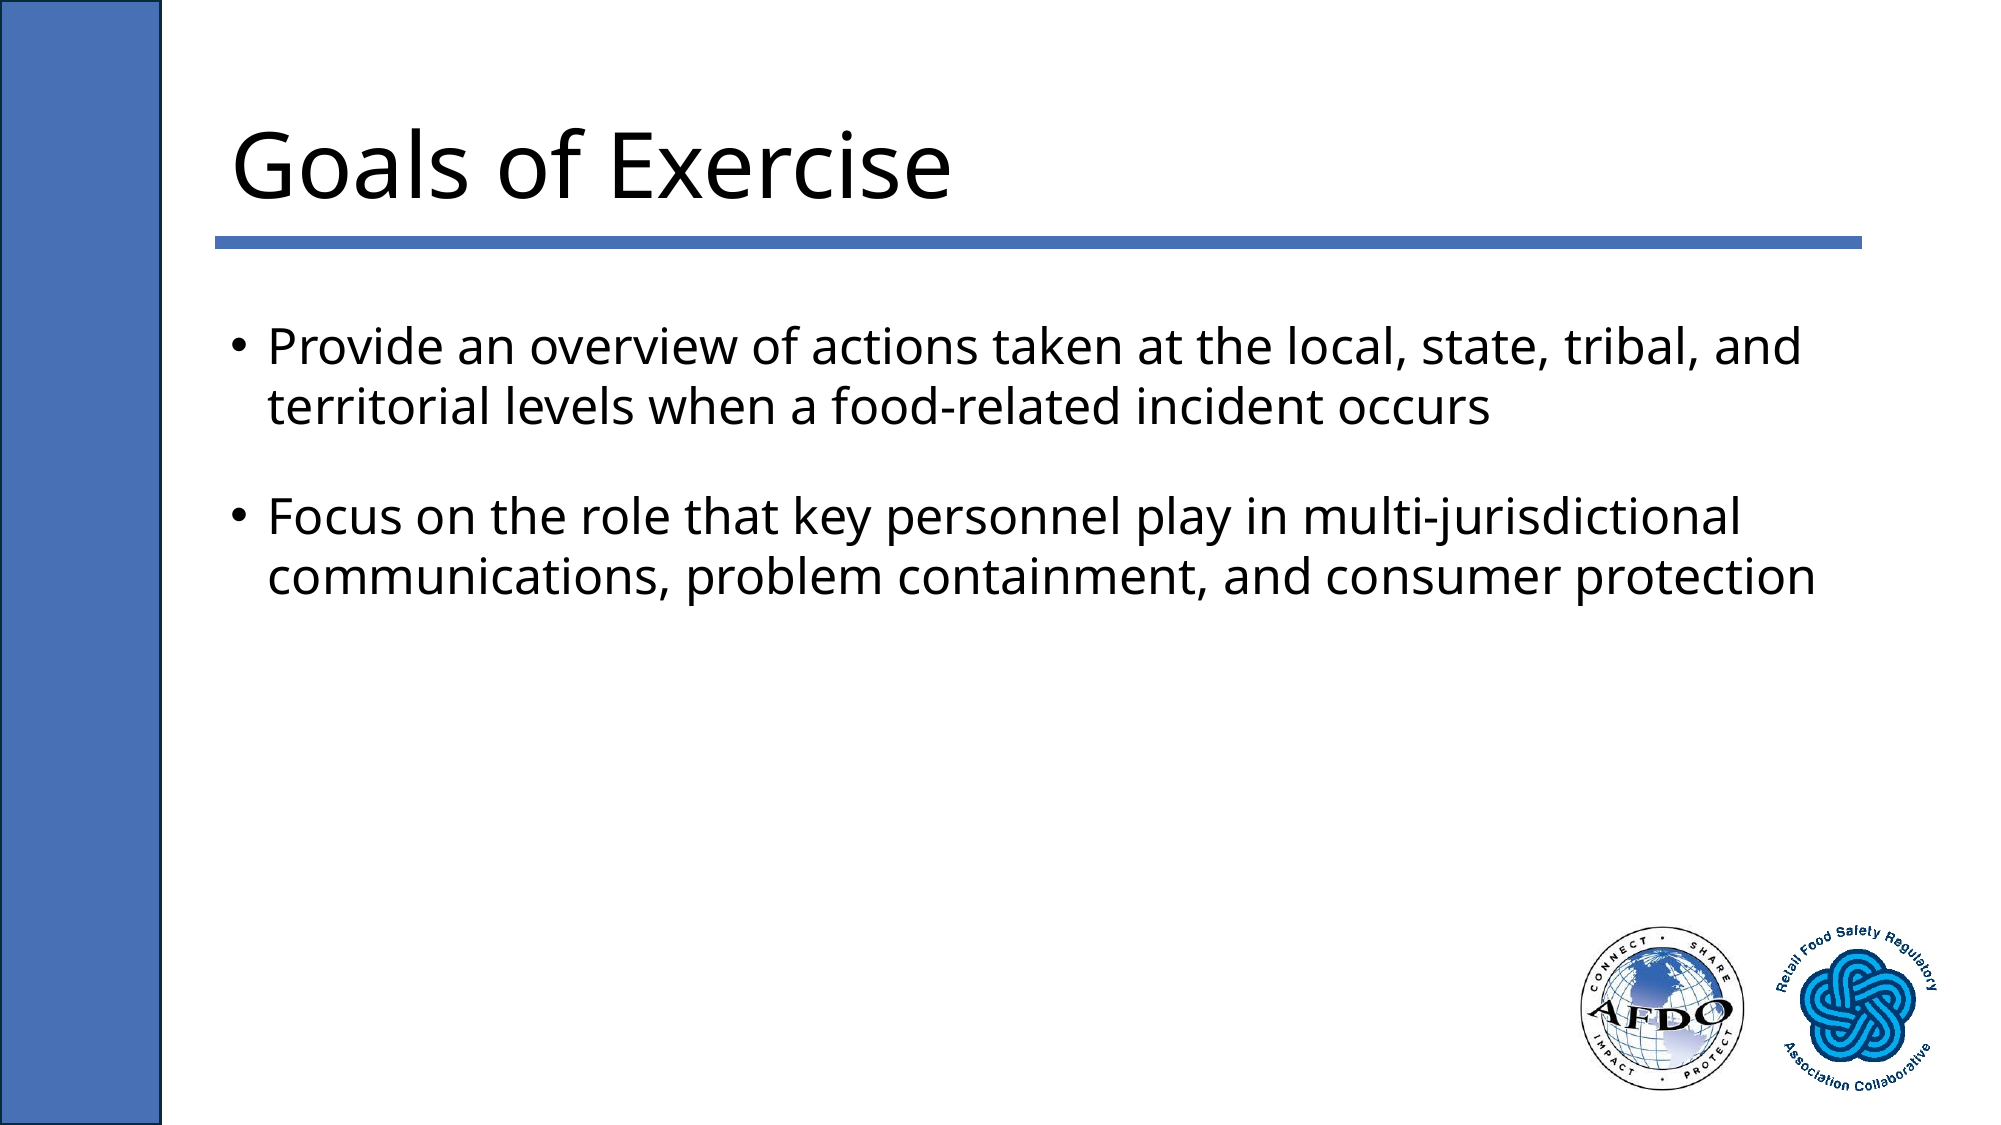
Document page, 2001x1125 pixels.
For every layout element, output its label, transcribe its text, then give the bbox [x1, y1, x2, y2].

list Provide an overview of actions taken at the local, state, tribal, and territorial levels when a food-related incident occurs Focus on the role that key personnel play in multi-jurisdictional communications, problem containment, and consumer protection [215, 306, 1863, 960]
title Goals of Exercise [215, 110, 1863, 227]
picture [1579, 960, 1745, 1091]
picture [1776, 925, 1937, 1091]
